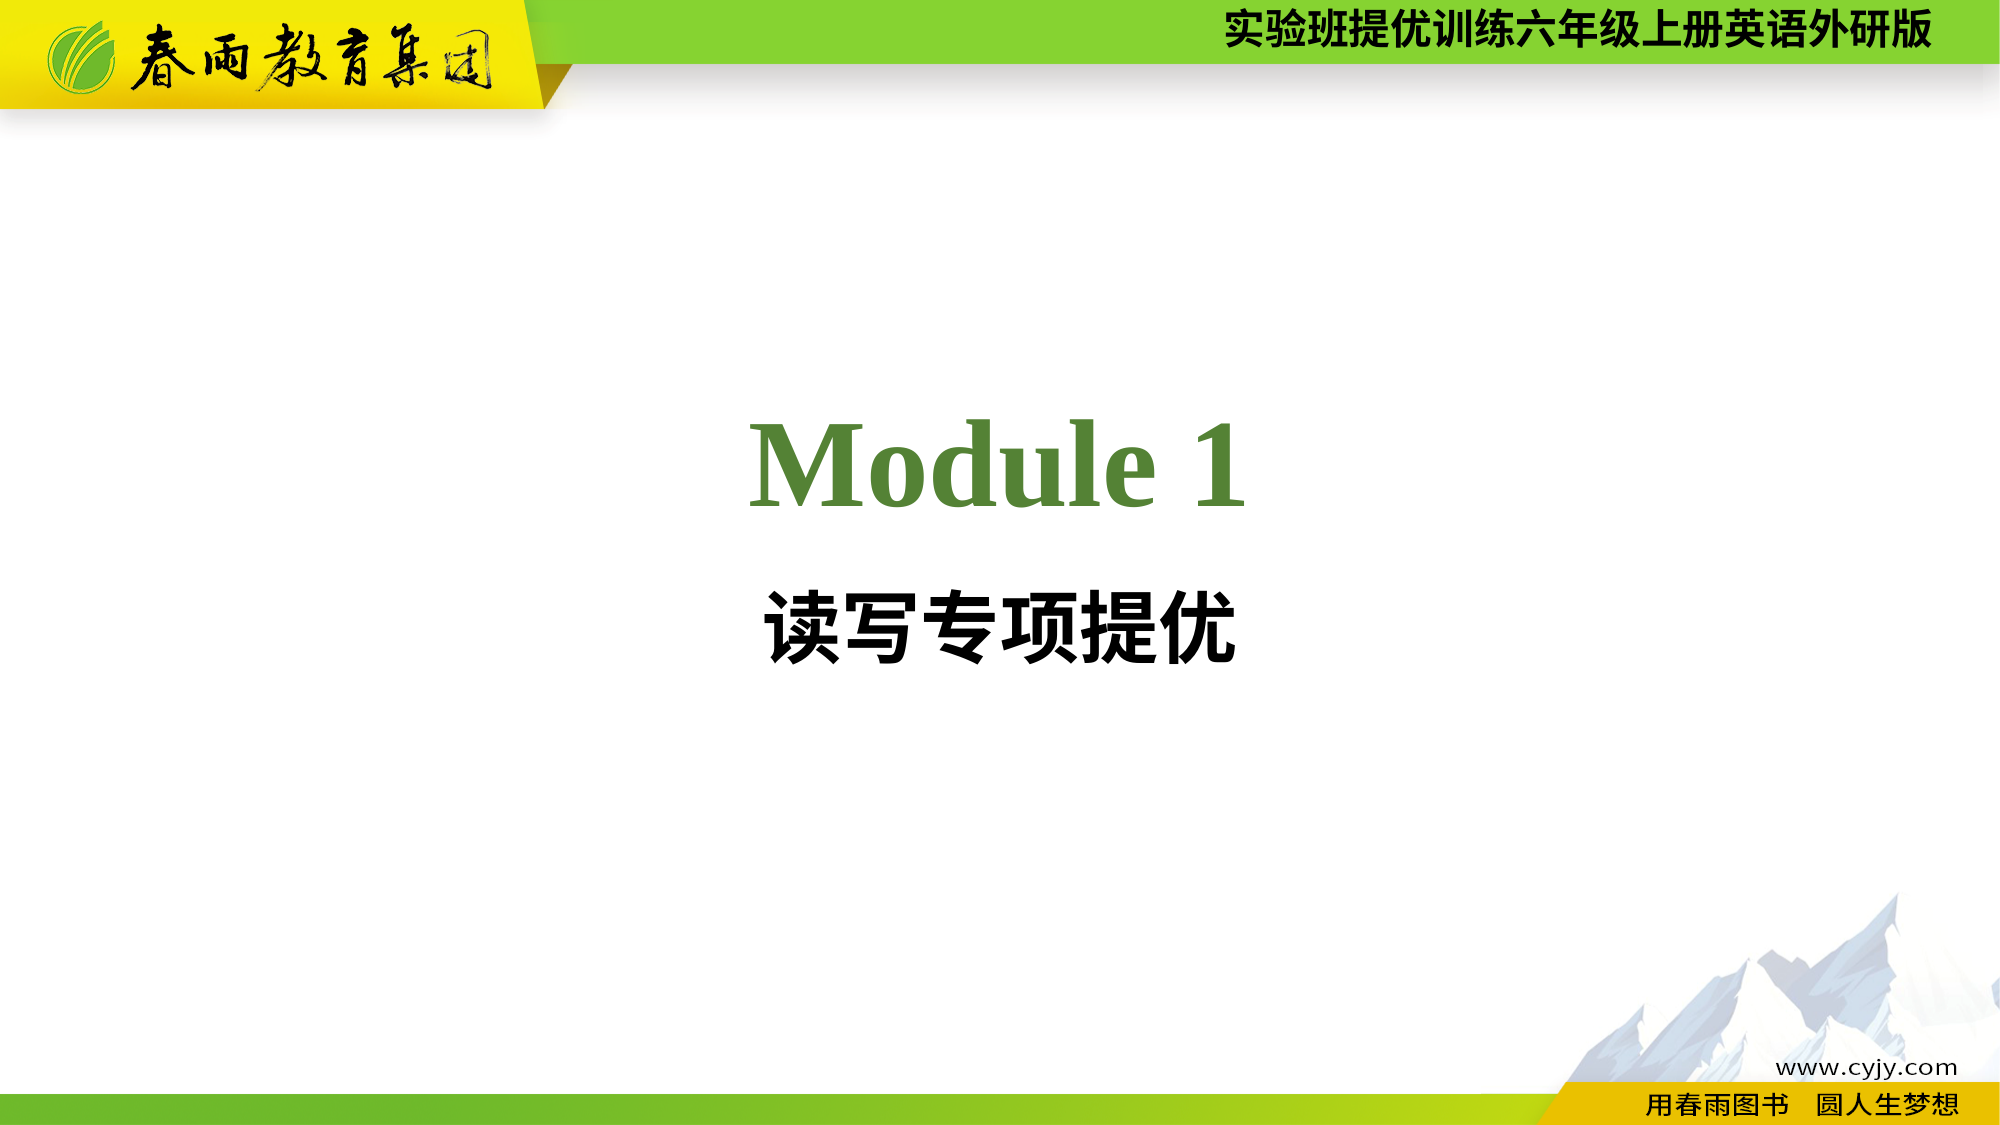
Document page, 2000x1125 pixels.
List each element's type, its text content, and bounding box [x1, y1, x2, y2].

text_box Module 1 读写专项提优 [0, 298, 2000, 681]
picture [0, 681, 2000, 1125]
picture [0, 0, 2000, 298]
